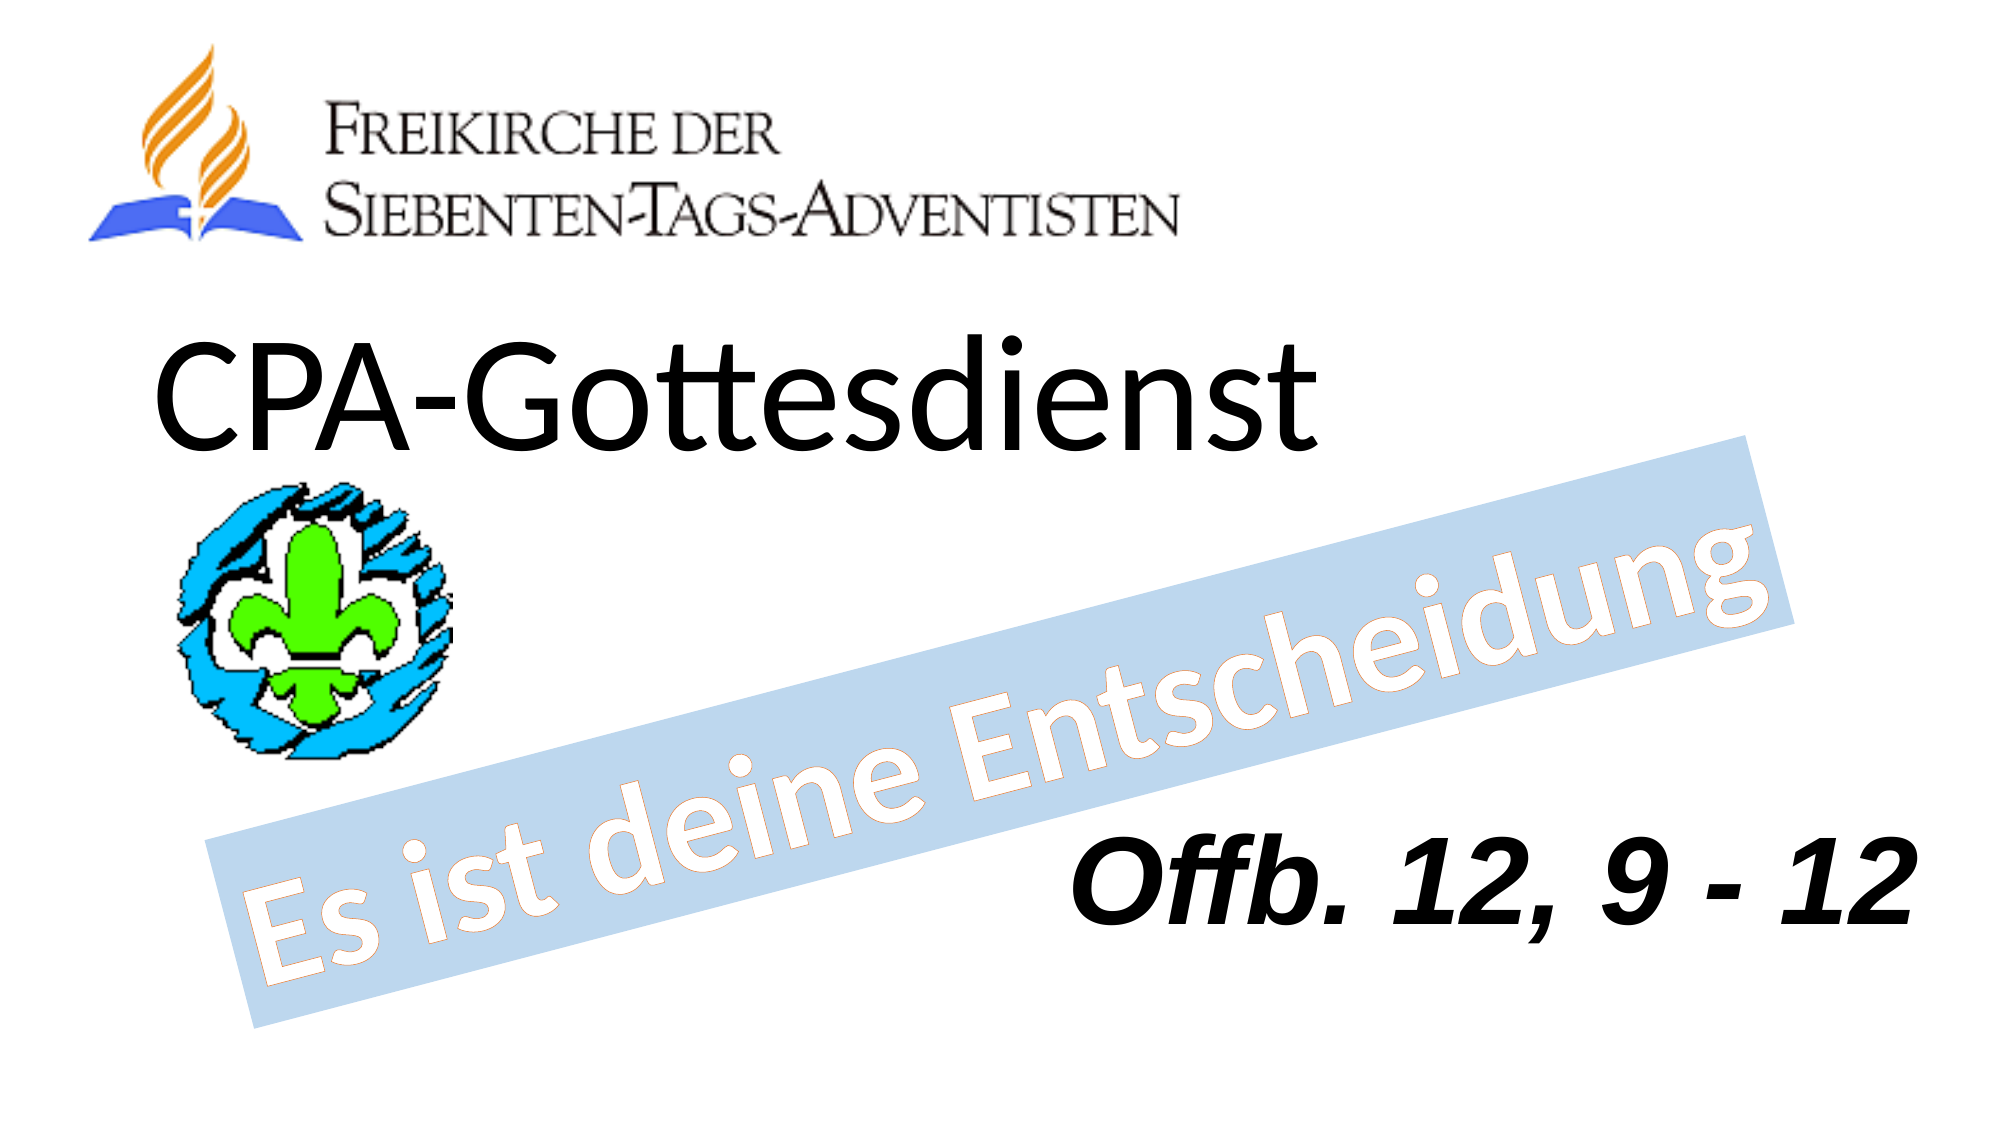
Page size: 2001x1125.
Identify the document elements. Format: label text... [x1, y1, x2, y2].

picture [169, 480, 453, 764]
text_box Offb. 12, 9 - 12 [1052, 792, 1935, 957]
picture [77, 37, 1185, 252]
list CPA-Gottesdienst [137, 299, 1863, 1014]
text_box Es ist deine Entscheidung [204, 435, 1795, 1029]
